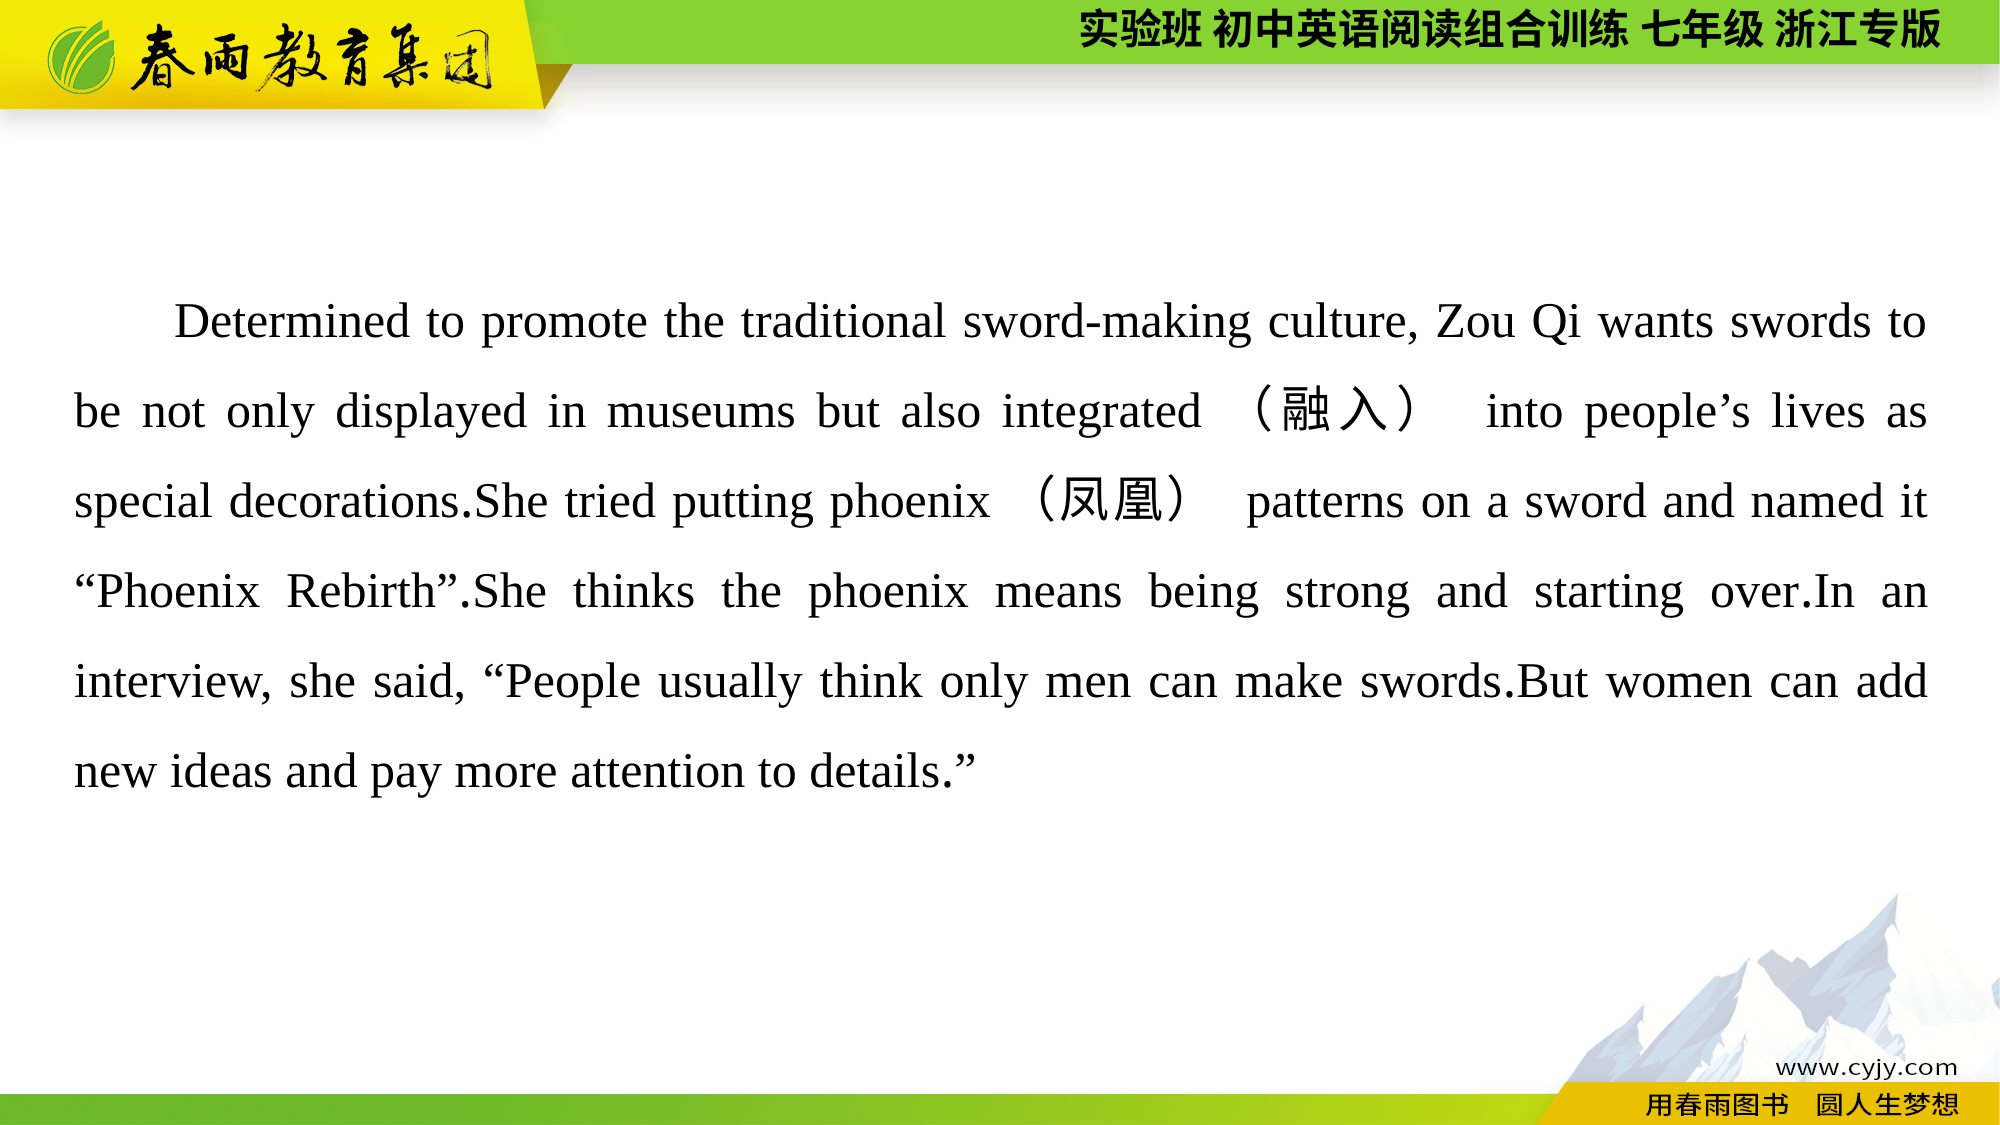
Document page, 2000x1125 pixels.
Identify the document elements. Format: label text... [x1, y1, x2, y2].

list Determined to promote the traditional sword-making culture, Zou Qi wants swords to be not only displayed in museums but also integrated（融入） into people’s lives as special decorations.She tried putting phoenix（凤凰） patterns on a sword and named it “Phoenix Rebirth”.She thinks the phoenix means being strong and starting over.In an interview, she said, “People usually think only men can make swords.But women can add new ideas and pay more attention to details.” [59, 249, 1944, 799]
picture [0, 0, 2000, 1125]
